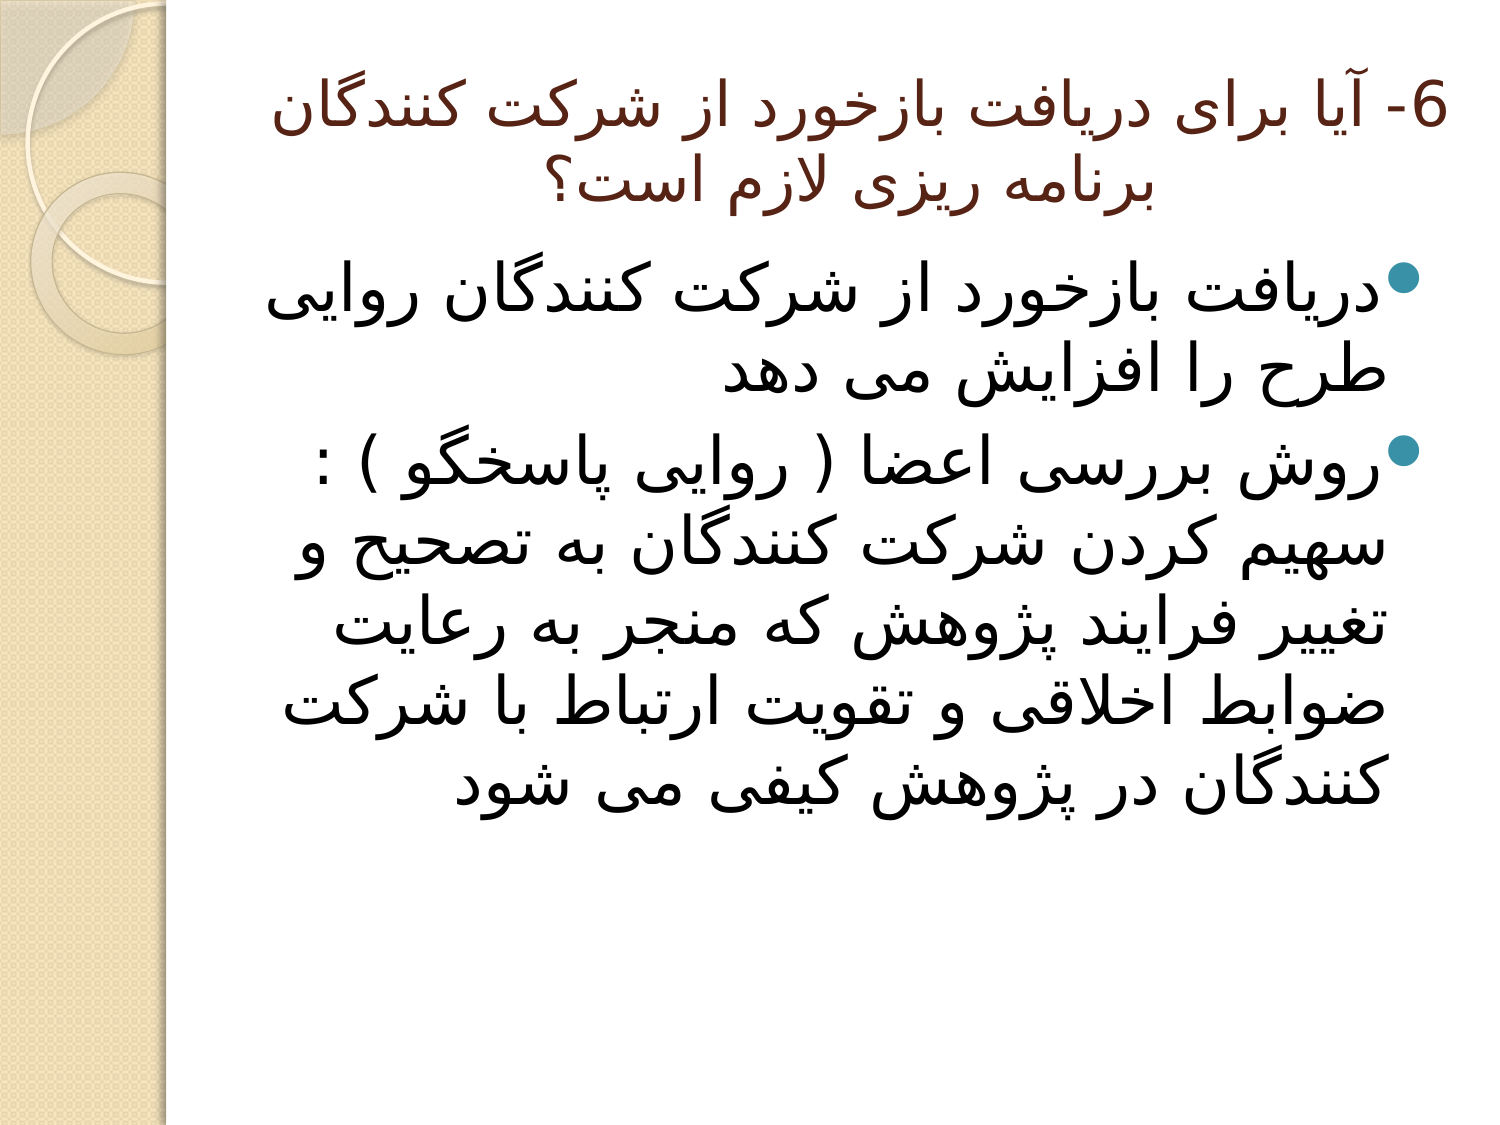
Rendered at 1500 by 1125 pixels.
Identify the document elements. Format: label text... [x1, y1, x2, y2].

list دریافت بازخورد از شرکت کنندگان روایی طرح را افزایش می دهد روش بررسی اعضا ( روایی پاسخگو ) : سهیم کردن شرکت کنندگان به تصحیح و تغییر فرایند پژوهش که منجر به رعایت ضوابط اخلاقی و تقویت ارتباط با شرکت کنندگان در پژوهش کیفی می شود [235, 237, 1466, 1025]
title 6- آیا برای دریافت بازخورد از شرکت کنندگان برنامه ریزی لازم است؟ [235, 45, 1466, 233]
